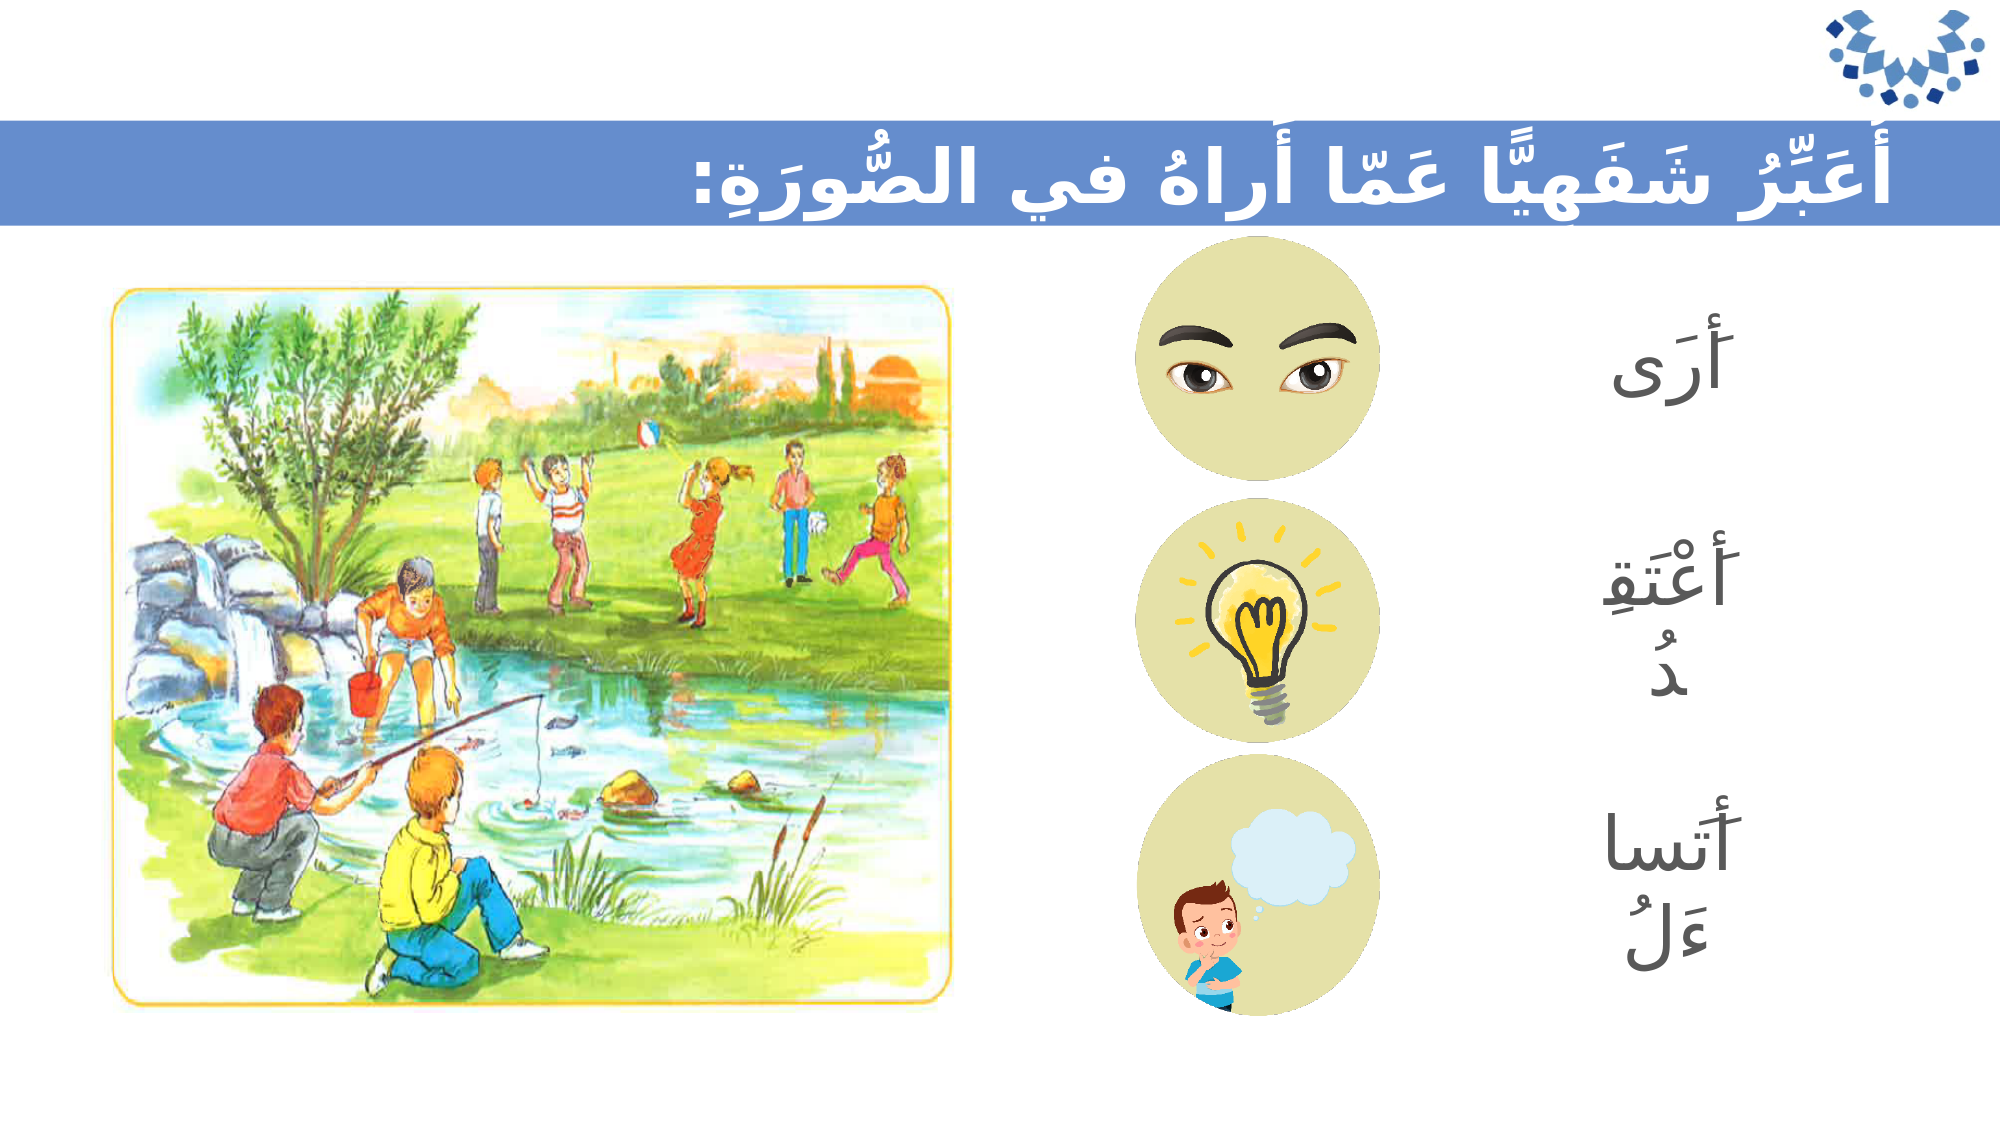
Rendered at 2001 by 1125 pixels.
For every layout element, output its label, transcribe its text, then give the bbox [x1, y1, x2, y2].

text_box أُعَبِّرُ شَفَهِيًّا عَمّا أَراهُ في الصُّورَةِ: [0, 120, 2000, 226]
picture [1125, 226, 1390, 1027]
text_box أَتَساءَلُ [1574, 787, 1761, 983]
picture [1816, 10, 1992, 114]
text_box أَرَى [1574, 306, 1761, 411]
text_box أَعْتَقِدُ [1574, 522, 1761, 718]
picture [101, 280, 965, 1013]
